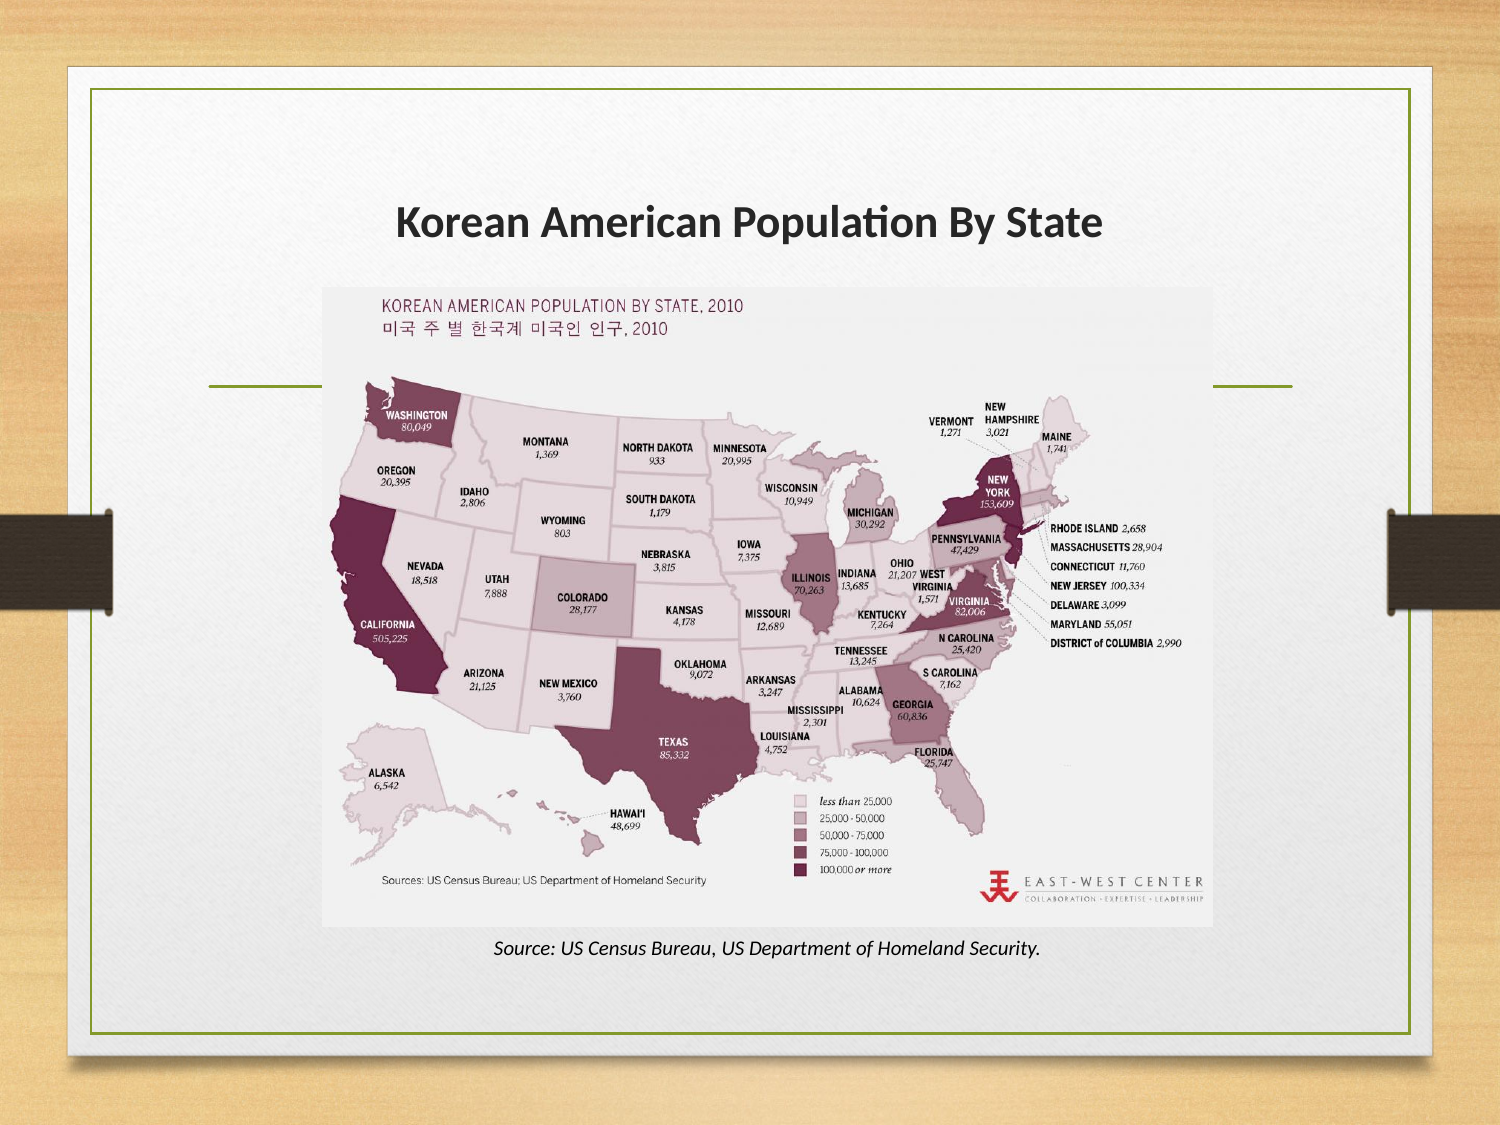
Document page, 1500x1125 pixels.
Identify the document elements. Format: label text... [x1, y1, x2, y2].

picture [0, 0, 1500, 1125]
text_box Source: US Census Bureau, US Department of Homeland Security. [246, 927, 1289, 967]
title Korean American Population By State [149, 183, 1351, 255]
